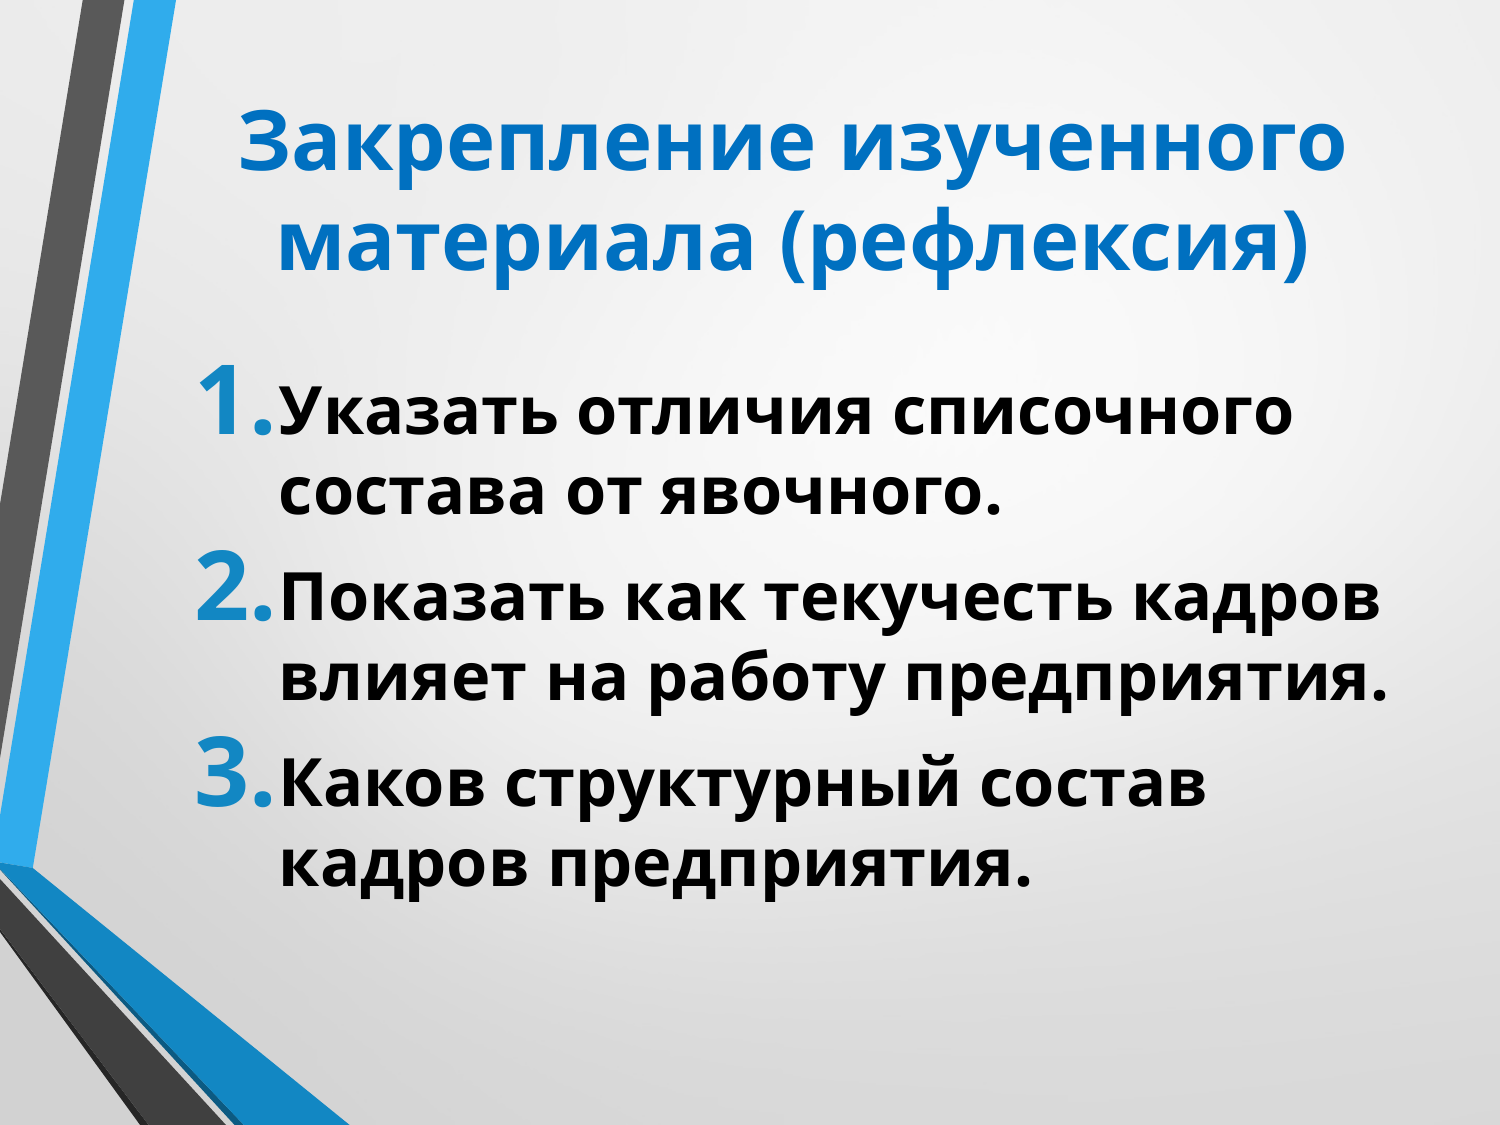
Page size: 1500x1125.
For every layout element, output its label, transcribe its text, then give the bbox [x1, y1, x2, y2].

list Указать отличия списочного состава от явочного. Показать как текучесть кадров влияет на работу предприятия. Каков структурный состав кадров предприятия. [179, 262, 1447, 1005]
title Закрепление изученного материала (рефлексия) [161, 75, 1425, 400]
